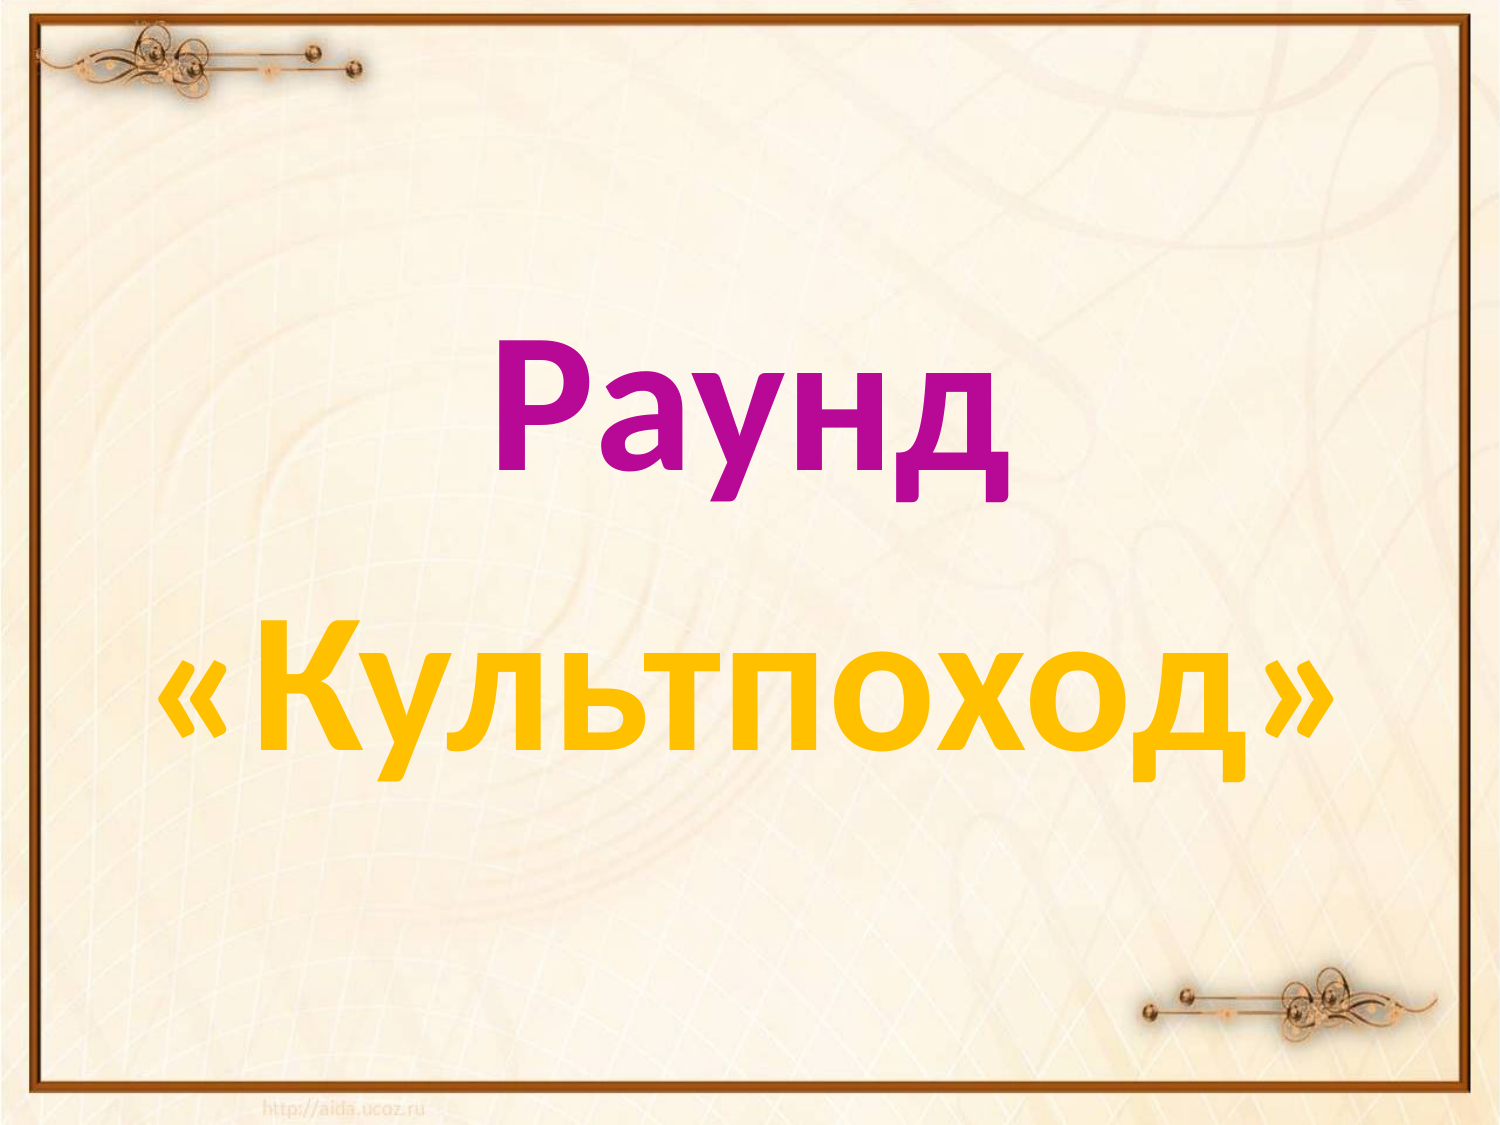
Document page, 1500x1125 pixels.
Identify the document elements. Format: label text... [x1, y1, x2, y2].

picture [0, 0, 1500, 1125]
list Раунд «Культпоход» [75, 262, 1425, 1005]
